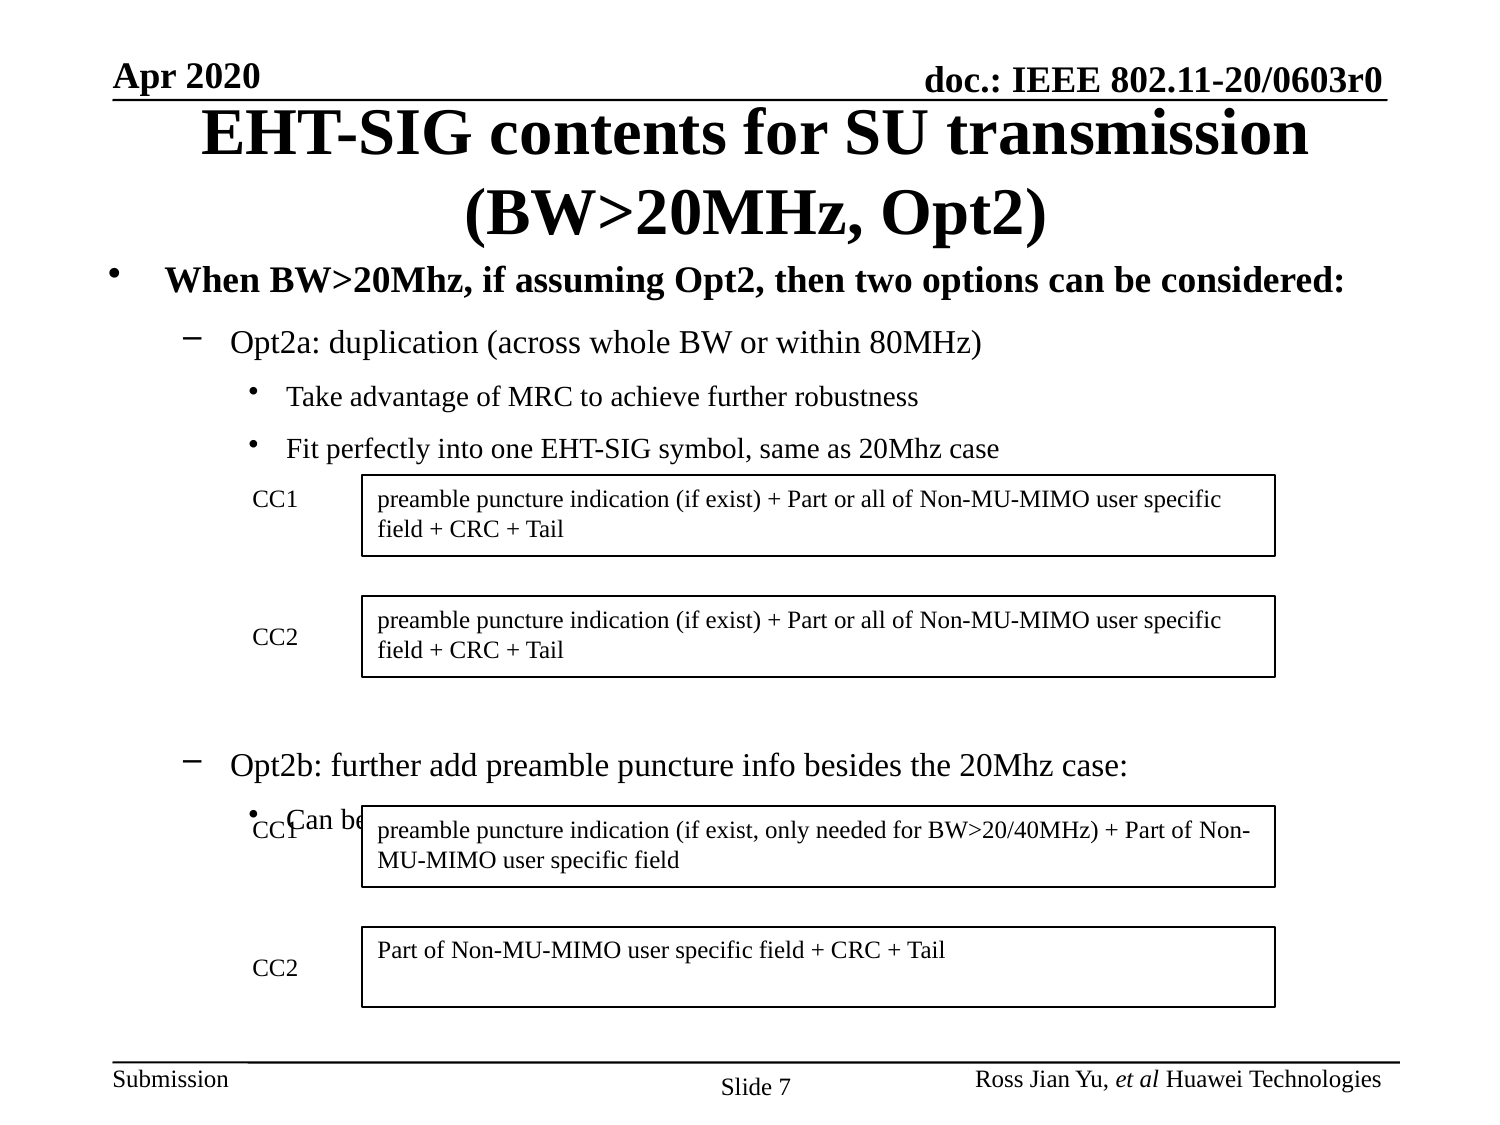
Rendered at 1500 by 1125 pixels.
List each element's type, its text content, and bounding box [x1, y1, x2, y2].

text_box preamble puncture indication (if exist) + Part or all of Non-MU-MIMO user specific field + CRC + Tail [362, 595, 1275, 677]
text_box Part of Non-MU-MIMO user specific field + CRC + Tail [362, 926, 1275, 1008]
title EHT-SIG contents for SU transmission (BW>20MHz, Opt2) [99, 123, 1413, 212]
text_box CC2 [237, 944, 325, 989]
text_box CC1 [237, 805, 325, 851]
slide_number Slide 7 [712, 1069, 800, 1101]
list When BW>20Mhz, if assuming Opt2, then two options can be considered: Opt2a: duplication (across whole BW or within 80MHz) Take advantage of MRC to achieve further robustness Fit perfectly into one EHT-SIG symbol, same as 20Mhz case Opt2b: further add preamble puncture info besides the 20Mhz case: Can be seen as a 40MHz CC [92, 224, 1406, 1057]
text_box CC2 [237, 613, 325, 659]
text_box CC1 [237, 474, 325, 520]
text_box preamble puncture indication (if exist) + Part or all of Non-MU-MIMO user specific field + CRC + Tail [362, 474, 1275, 556]
text_box preamble puncture indication (if exist, only needed for BW>20/40MHz) + Part of Non-MU-MIMO user specific field [362, 805, 1275, 887]
